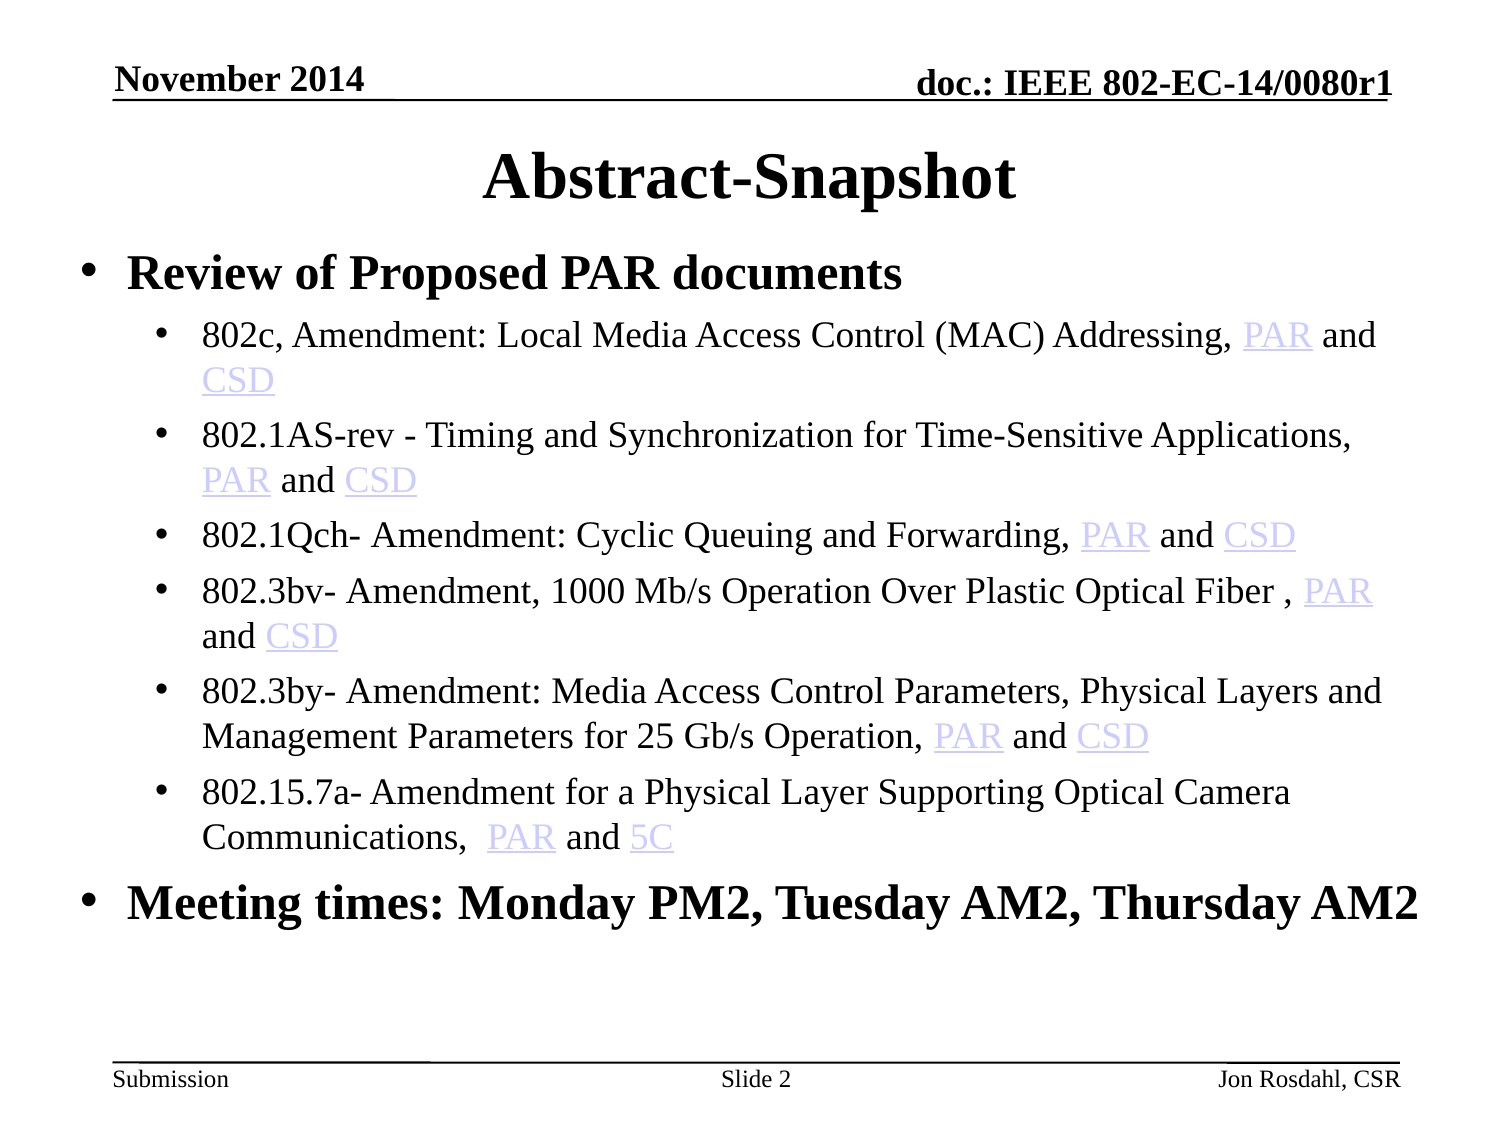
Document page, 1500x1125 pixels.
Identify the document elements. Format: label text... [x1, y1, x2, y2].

slide_number Slide 2 [712, 1061, 800, 1123]
footer Jon Rosdahl, CSR [902, 1061, 1402, 1093]
list Review of Proposed PAR documents 802c, Amendment: Local Media Access Control (MAC) Addressing, PAR and CSD 802.1AS-rev - Timing and Synchronization for Time-Sensitive Applications, PAR and CSD 802.1Qch- Amendment: Cyclic Queuing and Forwarding, PAR and CSD 802.3bv- Amendment, 1000 Mb/s Operation Over Plastic Optical Fiber , PAR and CSD 802.3by- Amendment: Media Access Control Parameters, Physical Layers and Management Parameters for 25 Gb/s Operation, PAR and CSD 802.15.7a- Amendment for a Physical Layer Supporting Optical Camera Communications, PAR and 5C Meeting times: Monday PM2, Tuesday AM2, Thursday AM2 [64, 231, 1448, 1001]
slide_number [114, 54, 540, 100]
title Abstract-Snapshot [112, 112, 1388, 231]
